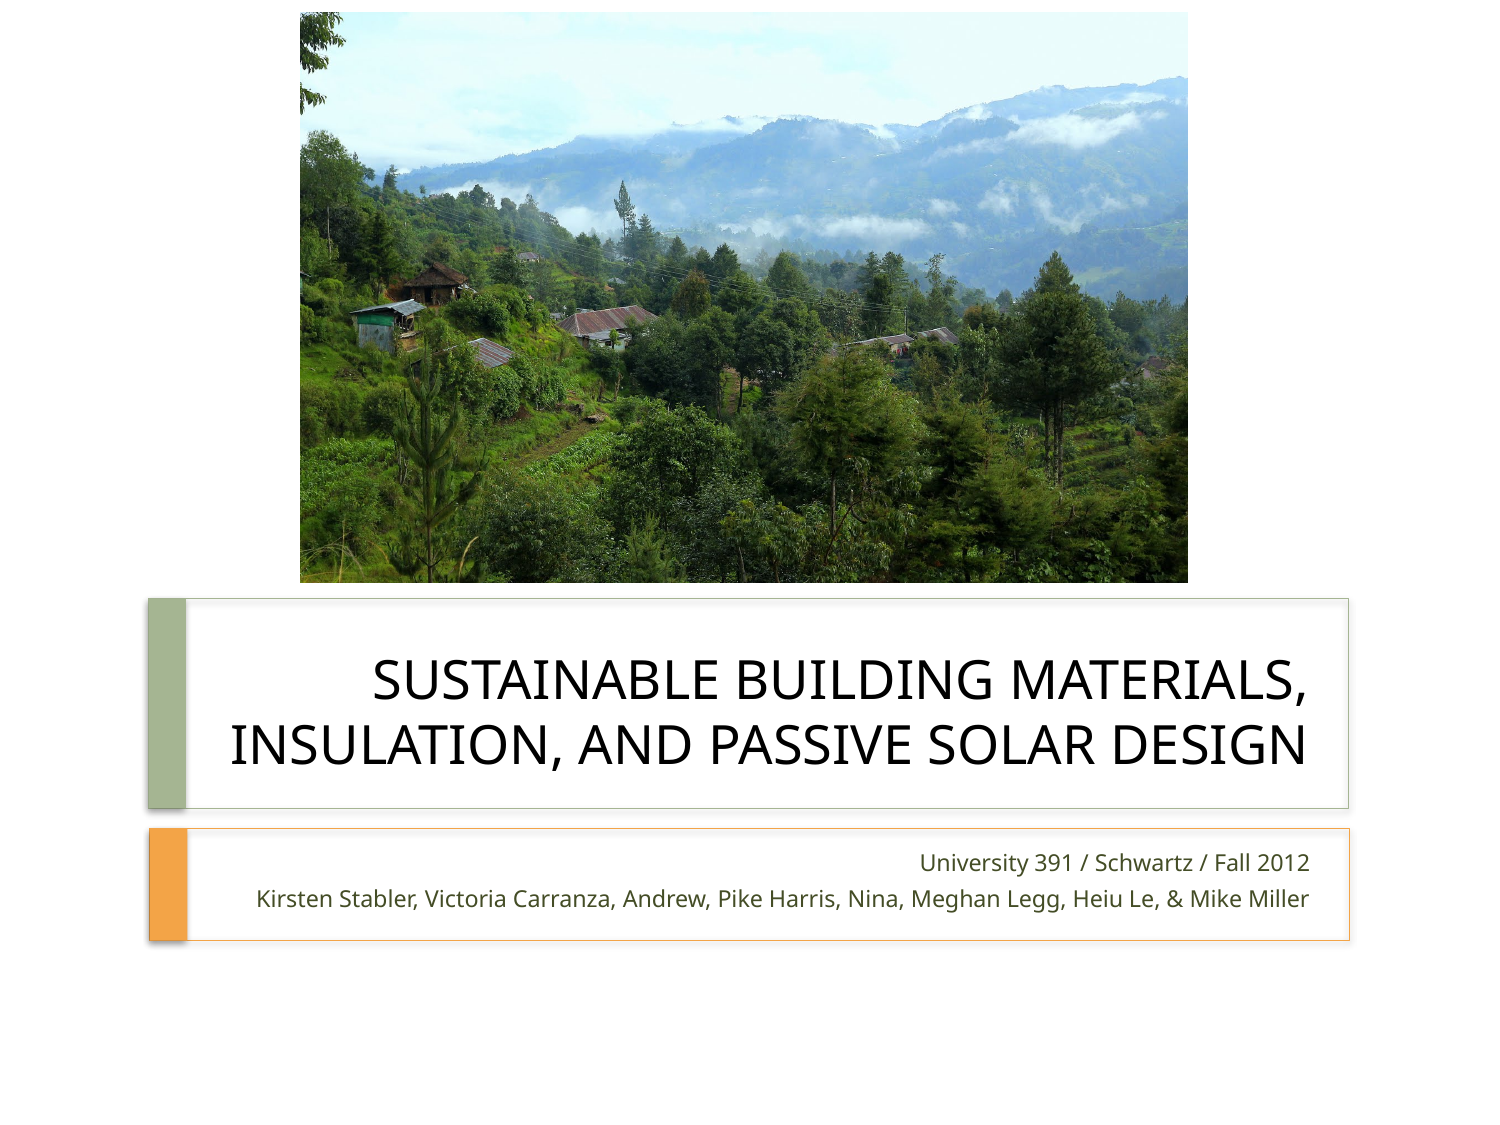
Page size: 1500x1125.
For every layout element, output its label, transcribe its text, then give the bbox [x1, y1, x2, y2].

picture [299, 12, 1188, 583]
subtitle University 391 / Schwartz / Fall 2012 Kirsten Stabler, Victoria Carranza, Andrew, Pike Harris, Nina, Meghan Legg, Heiu Le, & Mike Miller [200, 840, 1325, 929]
title SUSTAINABLE BUILDING MATERIALS, INSULATION, AND PASSIVE SOLAR DESIGN [200, 637, 1325, 800]
